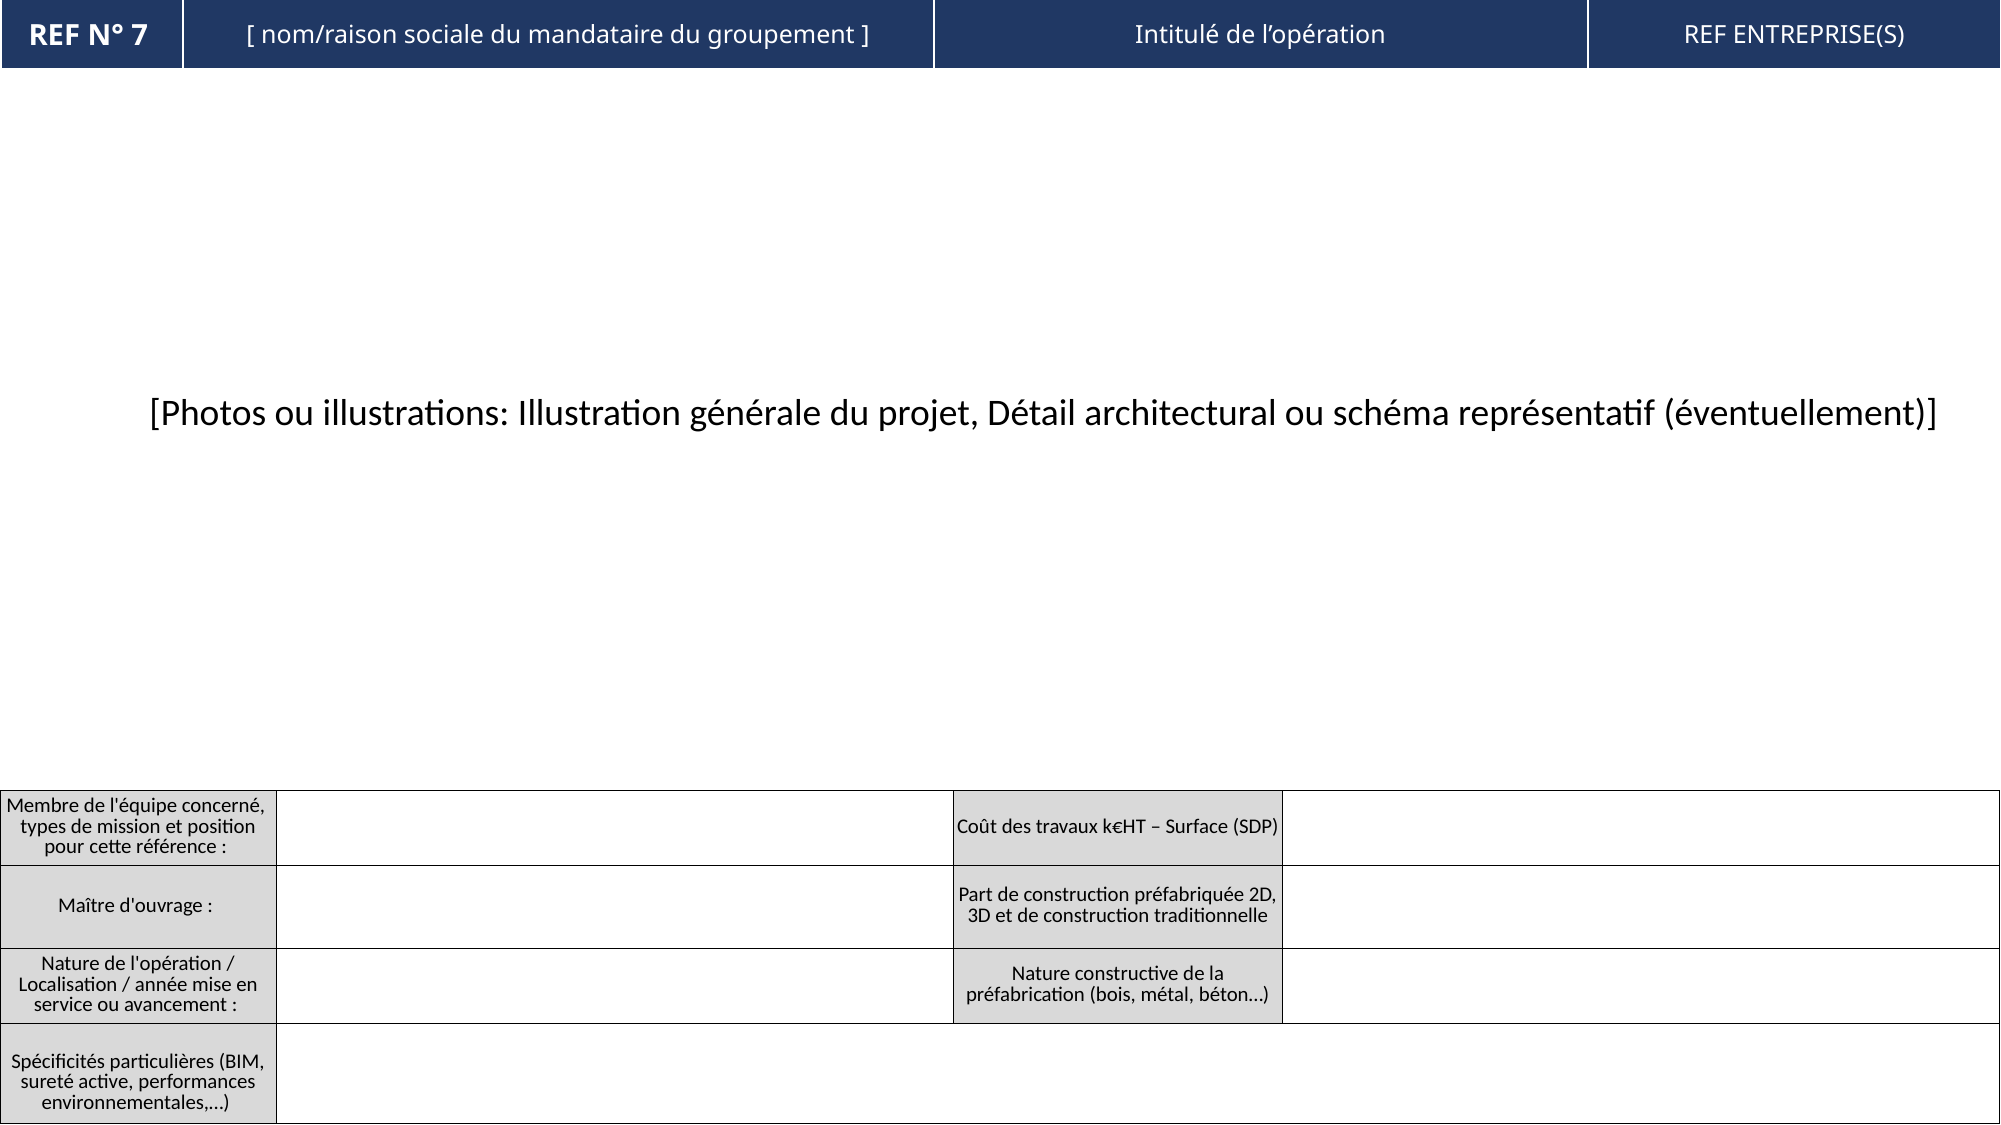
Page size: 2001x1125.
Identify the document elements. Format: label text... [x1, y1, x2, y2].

table_cell Nature de l'opération / Localisation / année mise en service ou avancement : [1, 949, 276, 1023]
table_header [1283, 791, 1999, 865]
table_cell Spécificités particulières (BIM, sureté active, performances environnementales,…) [1, 1024, 276, 1123]
table_header [277, 791, 953, 865]
table_cell Maître d'ouvrage : [1, 866, 276, 948]
table_cell [277, 1024, 1999, 1123]
table_cell [1283, 866, 1999, 948]
text_box [Photos ou illustrations: Illustration générale du projet, Détail architectural ou schéma représentatif (éventuellement)] [113, 380, 1976, 440]
table_header Intitulé de l’opération [935, 0, 1587, 68]
table_cell [1283, 949, 1999, 1023]
table_cell [277, 949, 953, 1023]
table_header Membre de l'équipe concerné, types de mission et position pour cette référence : [1, 791, 276, 865]
table_header [ nom/raison sociale du mandataire du groupement ] [184, 0, 933, 68]
table_header REF ENTREPRISE(S) [1589, 0, 2000, 68]
table_cell Part de construction préfabriquée 2D, 3D et de construction traditionnelle [954, 866, 1282, 948]
table_header Coût des travaux k€HT – Surface (SDP) [954, 791, 1282, 865]
table_cell Nature constructive de la préfabrication (bois, métal, béton…) [954, 949, 1282, 1023]
table_header REF N° 7 [2, 0, 182, 68]
table_cell [277, 866, 953, 948]
